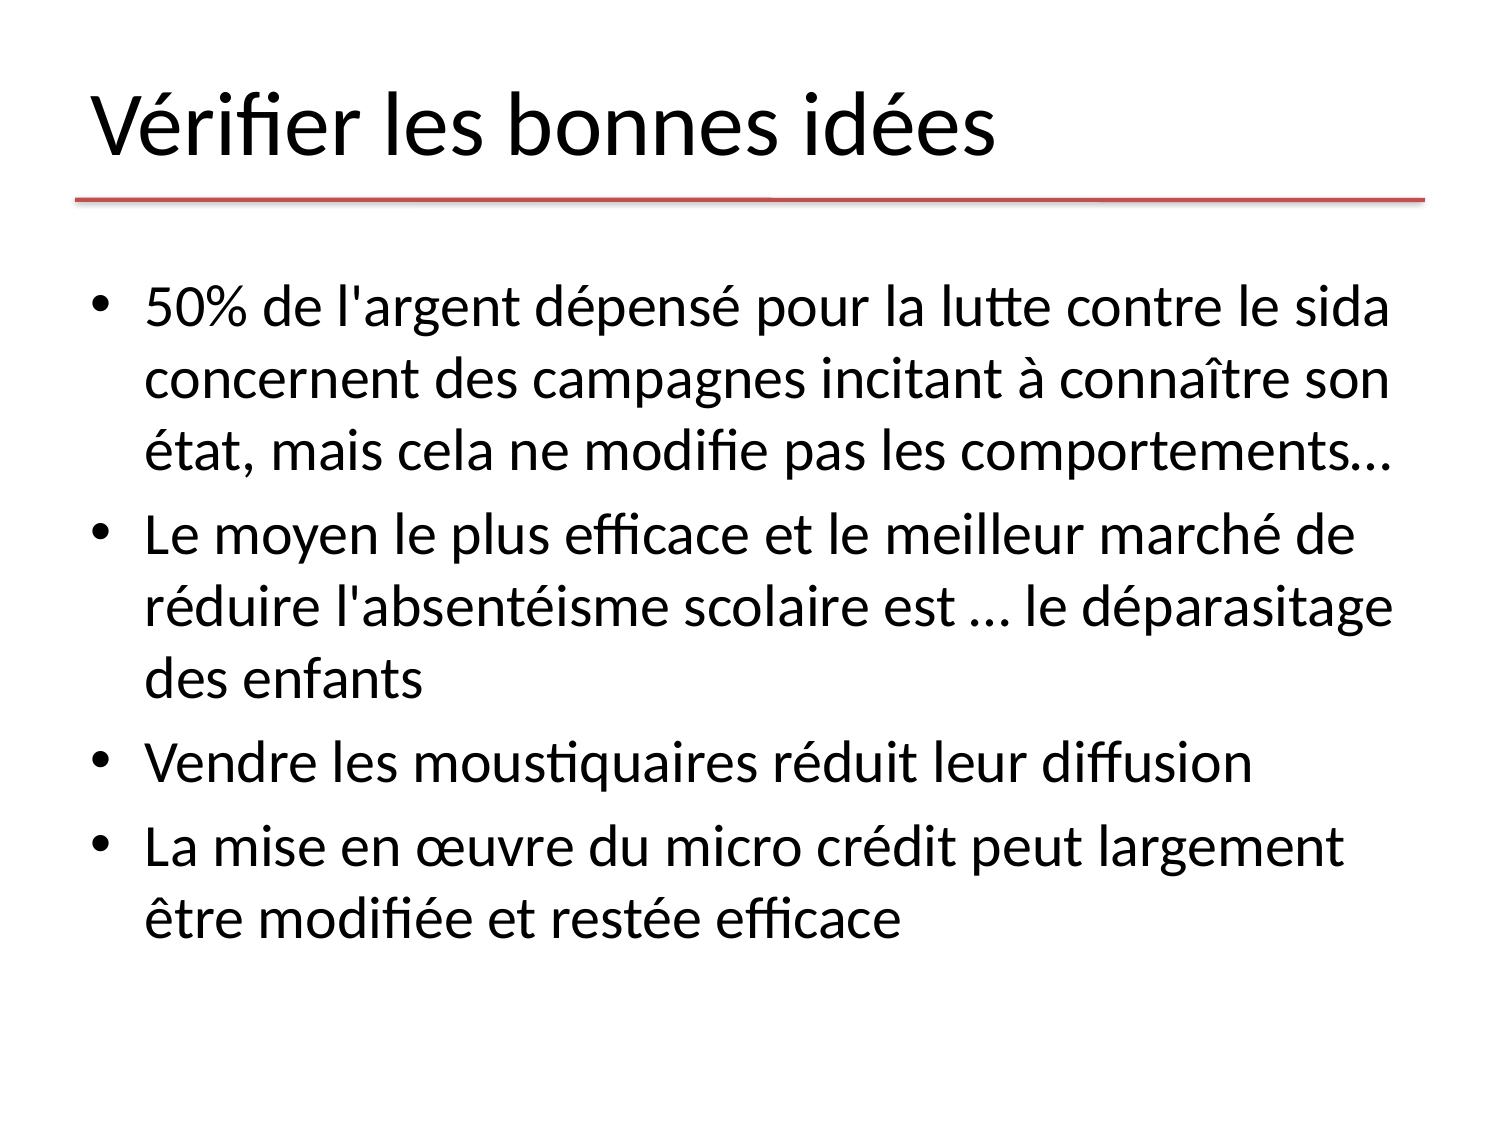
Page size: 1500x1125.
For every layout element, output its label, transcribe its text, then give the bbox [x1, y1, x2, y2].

list 50% de l'argent dépensé pour la lutte contre le sida concernent des campagnes incitant à connaître son état, mais cela ne modifie pas les comportements… Le moyen le plus efficace et le meilleur marché de réduire l'absentéisme scolaire est … le déparasitage des enfants Vendre les moustiquaires réduit leur diffusion La mise en œuvre du micro crédit peut largement être modifiée et restée efficace [75, 174, 1425, 1025]
title Vérifier les bonnes idées [75, 24, 1425, 174]
